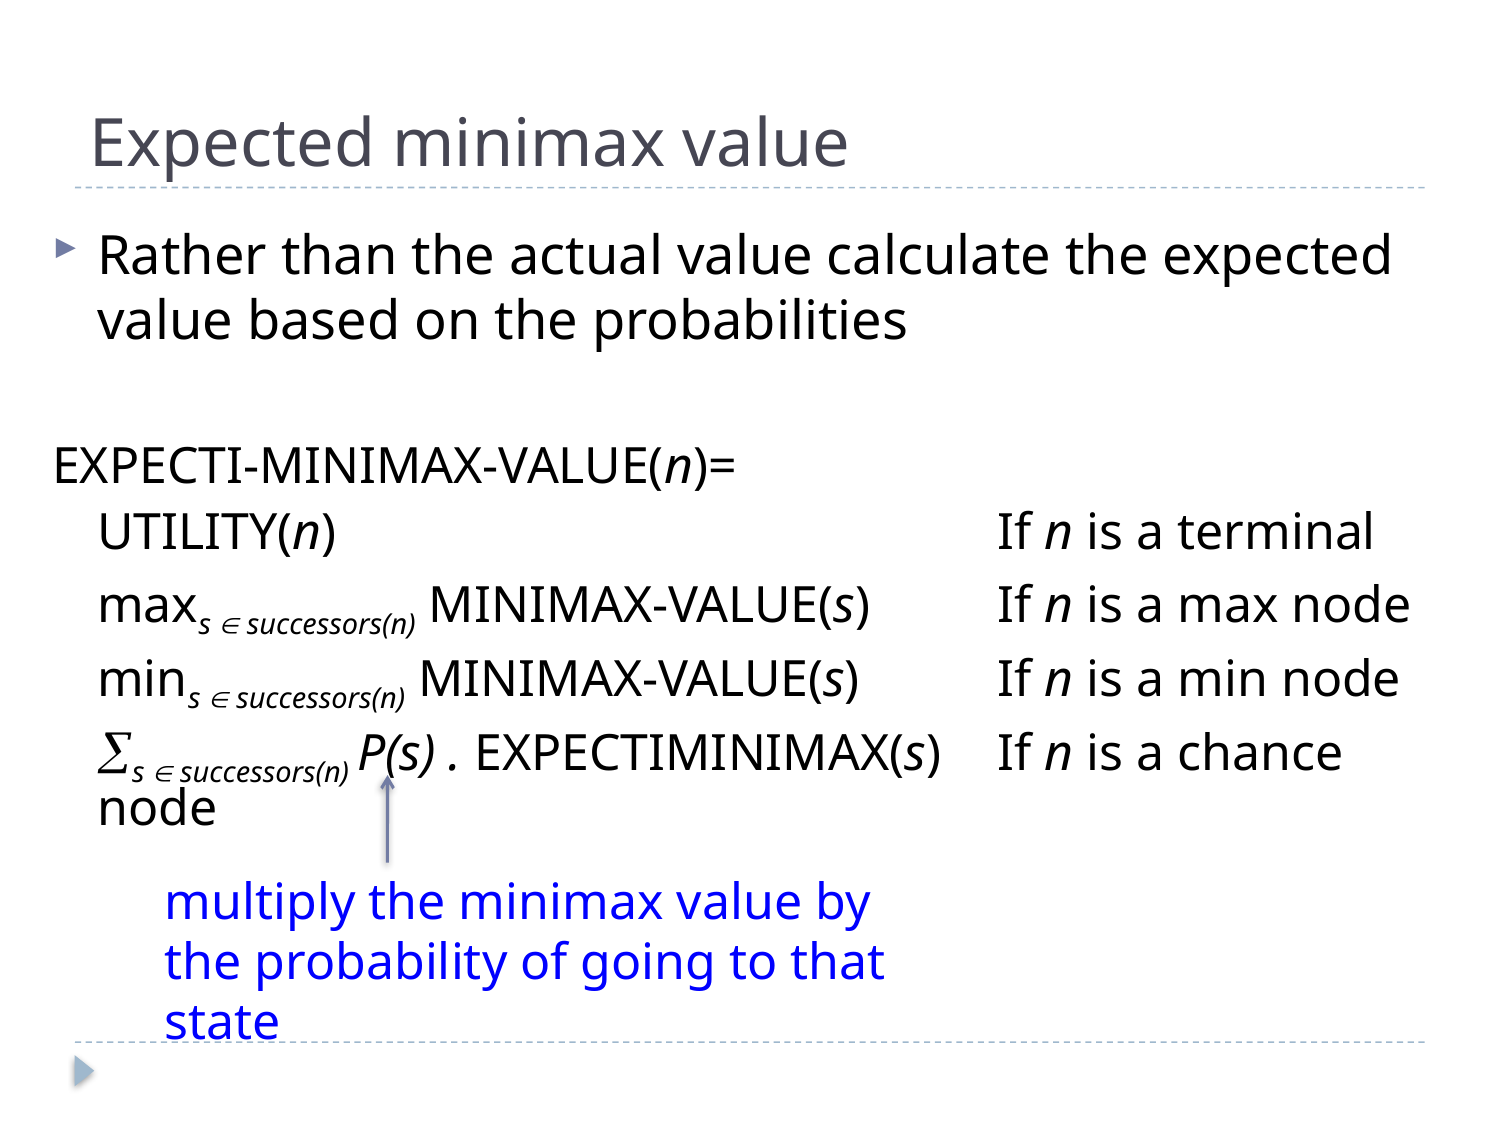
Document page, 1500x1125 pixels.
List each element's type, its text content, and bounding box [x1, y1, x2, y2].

text_box multiply the minimax value by the probability of going to that state [150, 862, 925, 1058]
title Expected minimax value [75, 24, 1425, 188]
list Rather than the actual value calculate the expected value based on the probabilities EXPECTI-MINIMAX-VALUE(n)= UTILITY(n) If n is a terminal maxs  successors(n) MINIMAX-VALUE(s) If n is a max node mins  successors(n) MINIMAX-VALUE(s) If n is a min node s  successors(n) P(s) . EXPECTIMINIMAX(s) If n is a chance node [37, 212, 1463, 1025]
